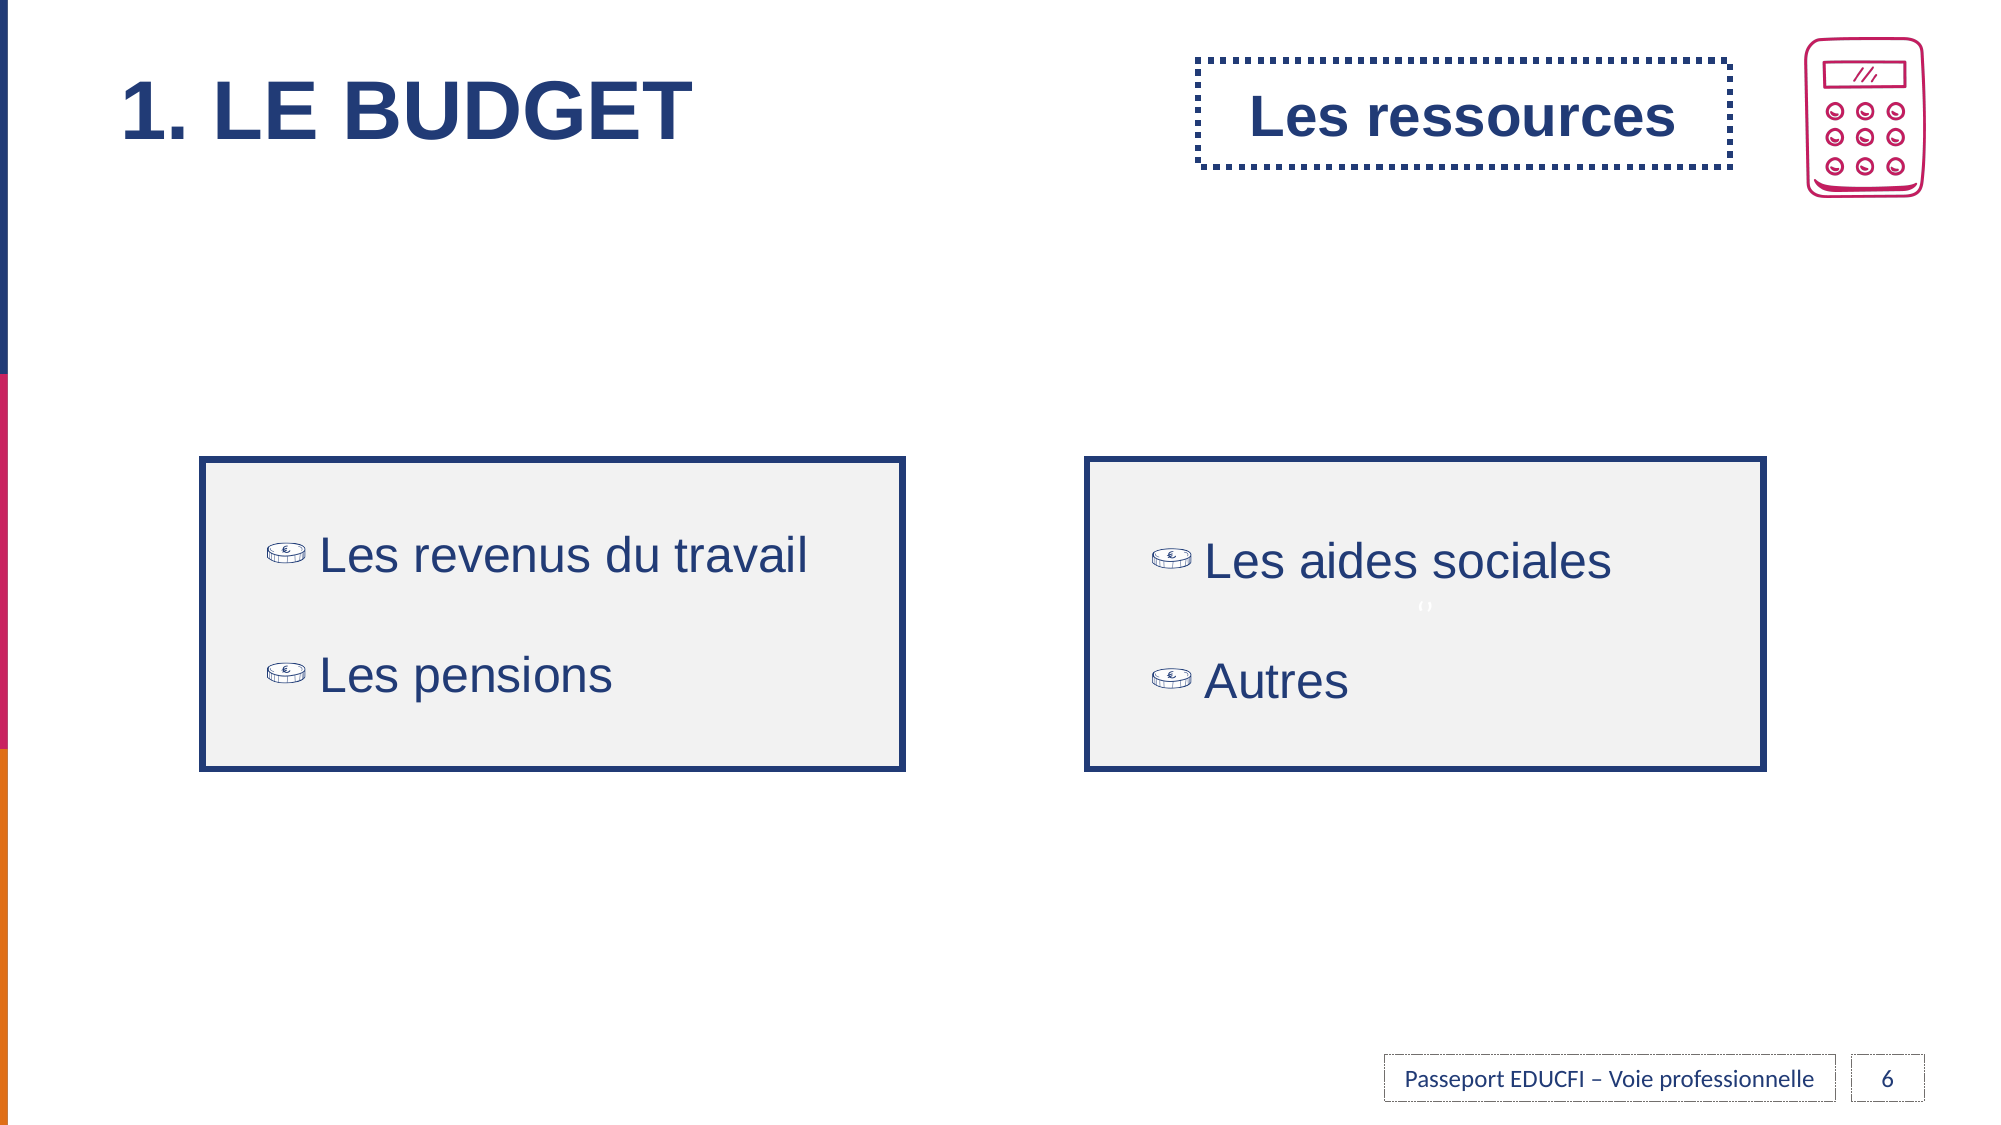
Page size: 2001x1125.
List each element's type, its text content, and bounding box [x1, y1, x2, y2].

text_box Les aides sociales Autres [1133, 520, 1745, 716]
text_box Les ressources [1235, 70, 1693, 156]
picture [1148, 536, 1193, 580]
text_box Les revenus du travail Les pensions [248, 515, 913, 711]
footer Passeport EDUCFI – Voie professionnelle [1384, 1054, 1836, 1102]
text_box ‘’ [1086, 458, 1764, 770]
picture [263, 650, 307, 695]
text_box [202, 458, 904, 770]
picture [0, 0, 8, 1125]
text_box [1197, 59, 1731, 168]
slide_number 6 [1851, 1054, 1925, 1102]
picture [263, 530, 307, 575]
title 1. LE BUDGET [105, 59, 1175, 166]
picture [1804, 37, 1926, 198]
picture [1148, 656, 1193, 700]
